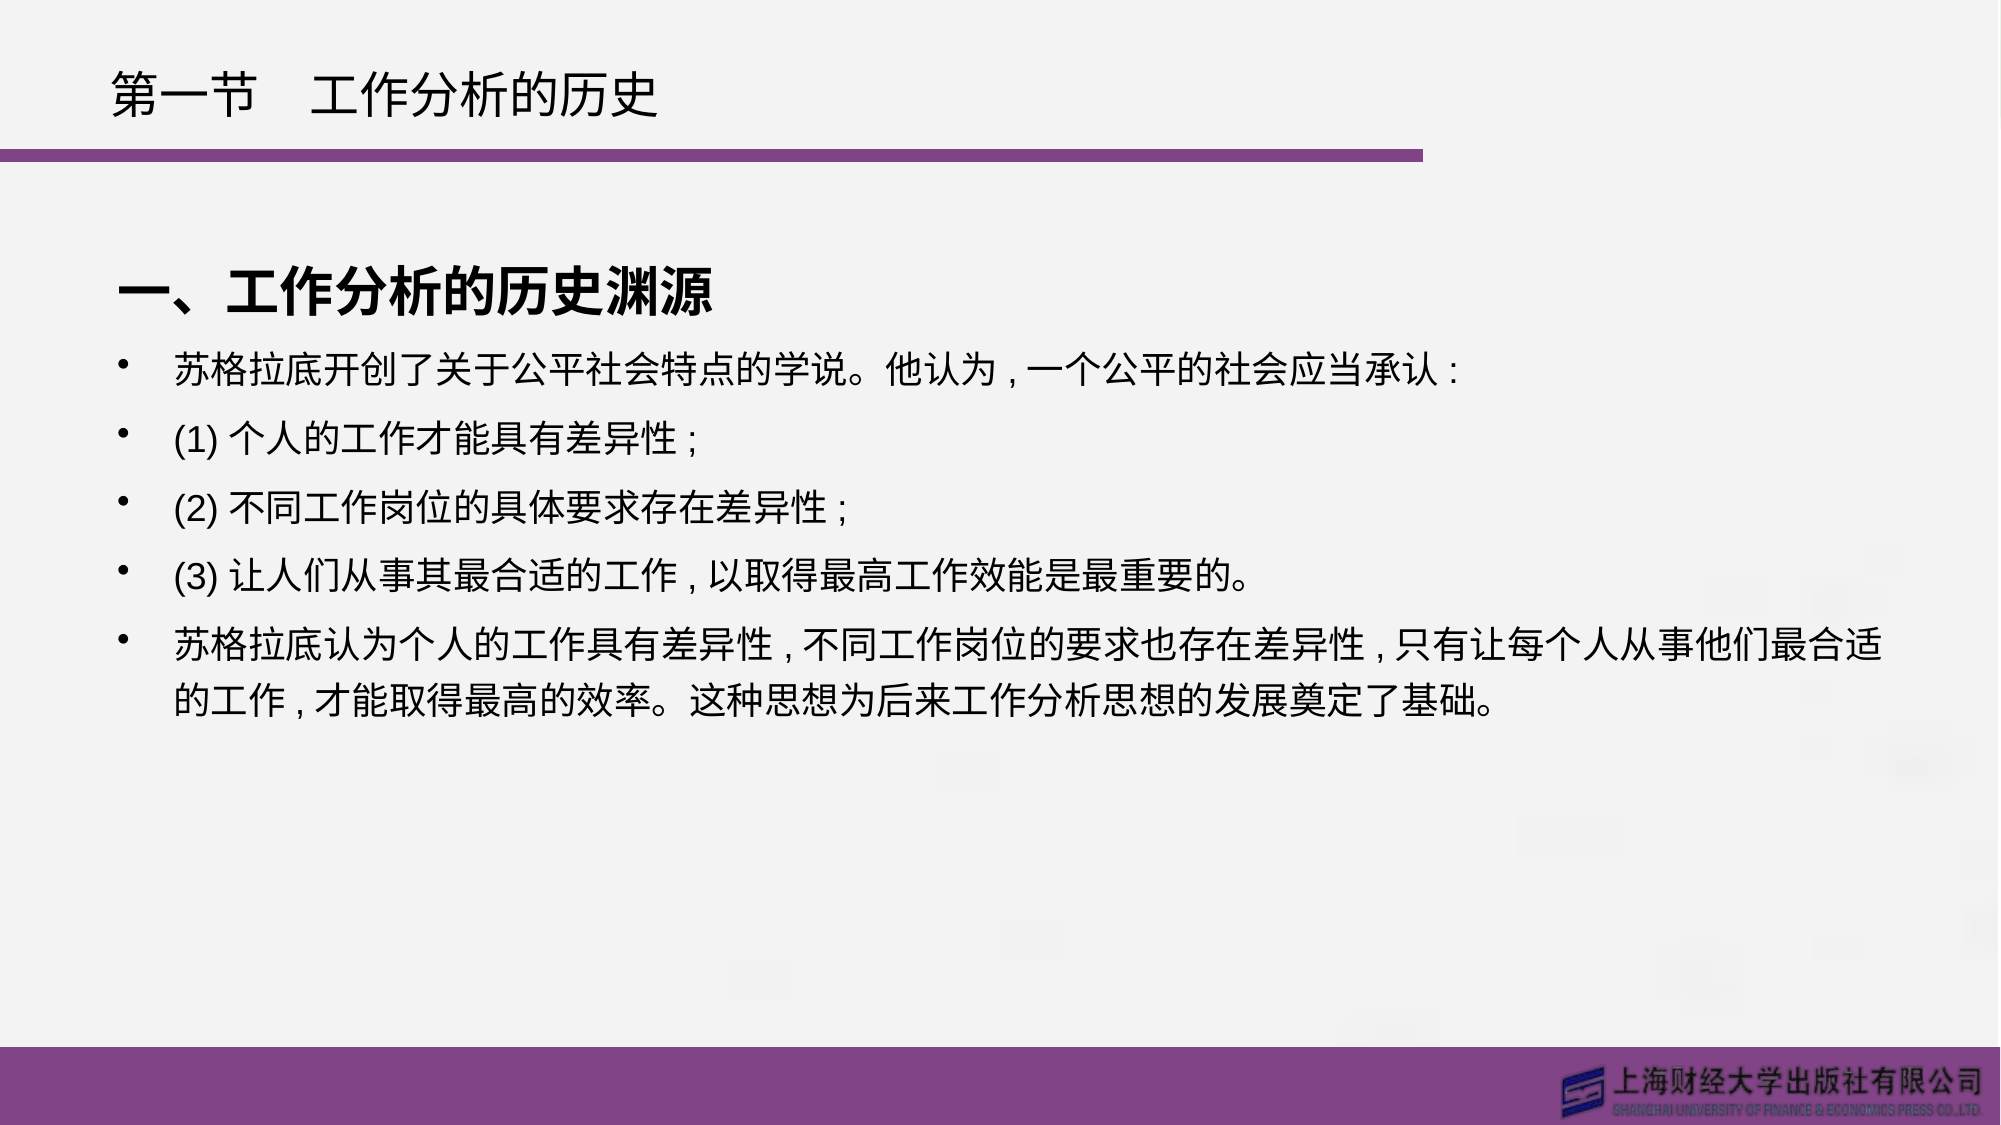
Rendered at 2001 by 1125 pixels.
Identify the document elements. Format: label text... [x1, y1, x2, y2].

picture [0, 0, 2001, 1125]
list 一、工作分析的历史渊源 苏格拉底开创了关于公平社会特点的学说。他认为,一个公平的社会应当承认: (1)个人的工作才能具有差异性; (2)不同工作岗位的具体要求存在差异性; (3)让人们从事其最合适的工作,以取得最高工作效能是最重要的。 苏格拉底认为个人的工作具有差异性,不同工作岗位的要求也存在差异性,只有让每个人从事他们最合适的工作,才能取得最高的效率。这种思想为后来工作分析思想的发展奠定了基础。 [102, 233, 1898, 1032]
title 第一节 工作分析的历史 [94, 42, 1451, 146]
